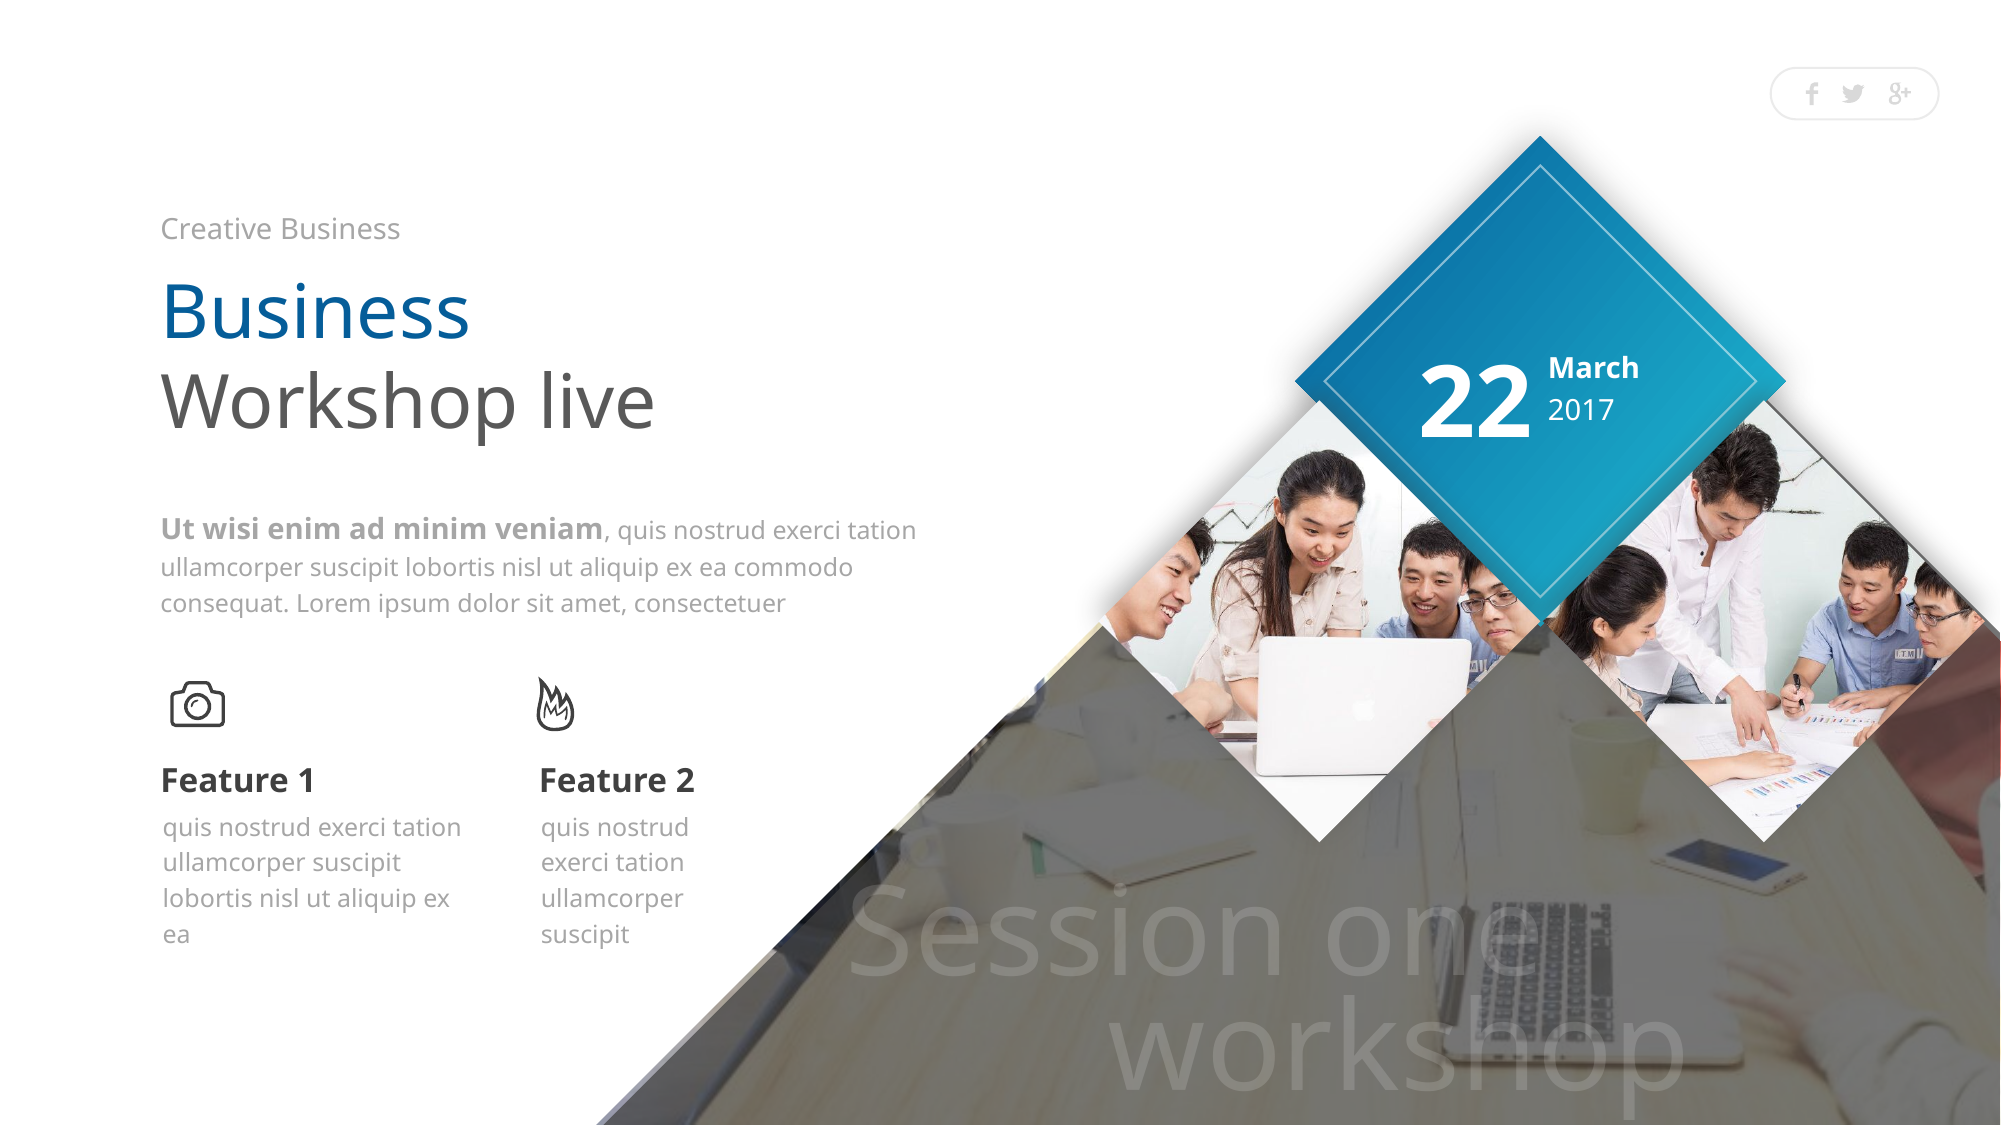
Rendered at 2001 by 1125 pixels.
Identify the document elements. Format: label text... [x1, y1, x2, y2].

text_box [1295, 136, 1786, 627]
text_box quis nostrud exerci tation ullamcorper suscipit lobortis nisl ut aliquip ex ea [147, 797, 498, 956]
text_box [536, 676, 575, 732]
picture [596, 180, 2001, 1125]
text_box Ut wisi enim ad minim veniam, quis nostrud exerci tation ullamcorper suscipit lobortis nisl ut aliquip ex ea commodo consequat. Lorem ipsum dolor sit amet, consectetuer [145, 495, 596, 625]
text_box quis nostrud exerci tation ullamcorper suscipit [526, 806, 596, 956]
text_box Business Workshop live [145, 256, 596, 451]
text_box Feature 1 [145, 743, 445, 806]
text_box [170, 680, 225, 728]
text_box Creative Business [145, 203, 493, 253]
text_box Feature 2 [523, 743, 596, 806]
